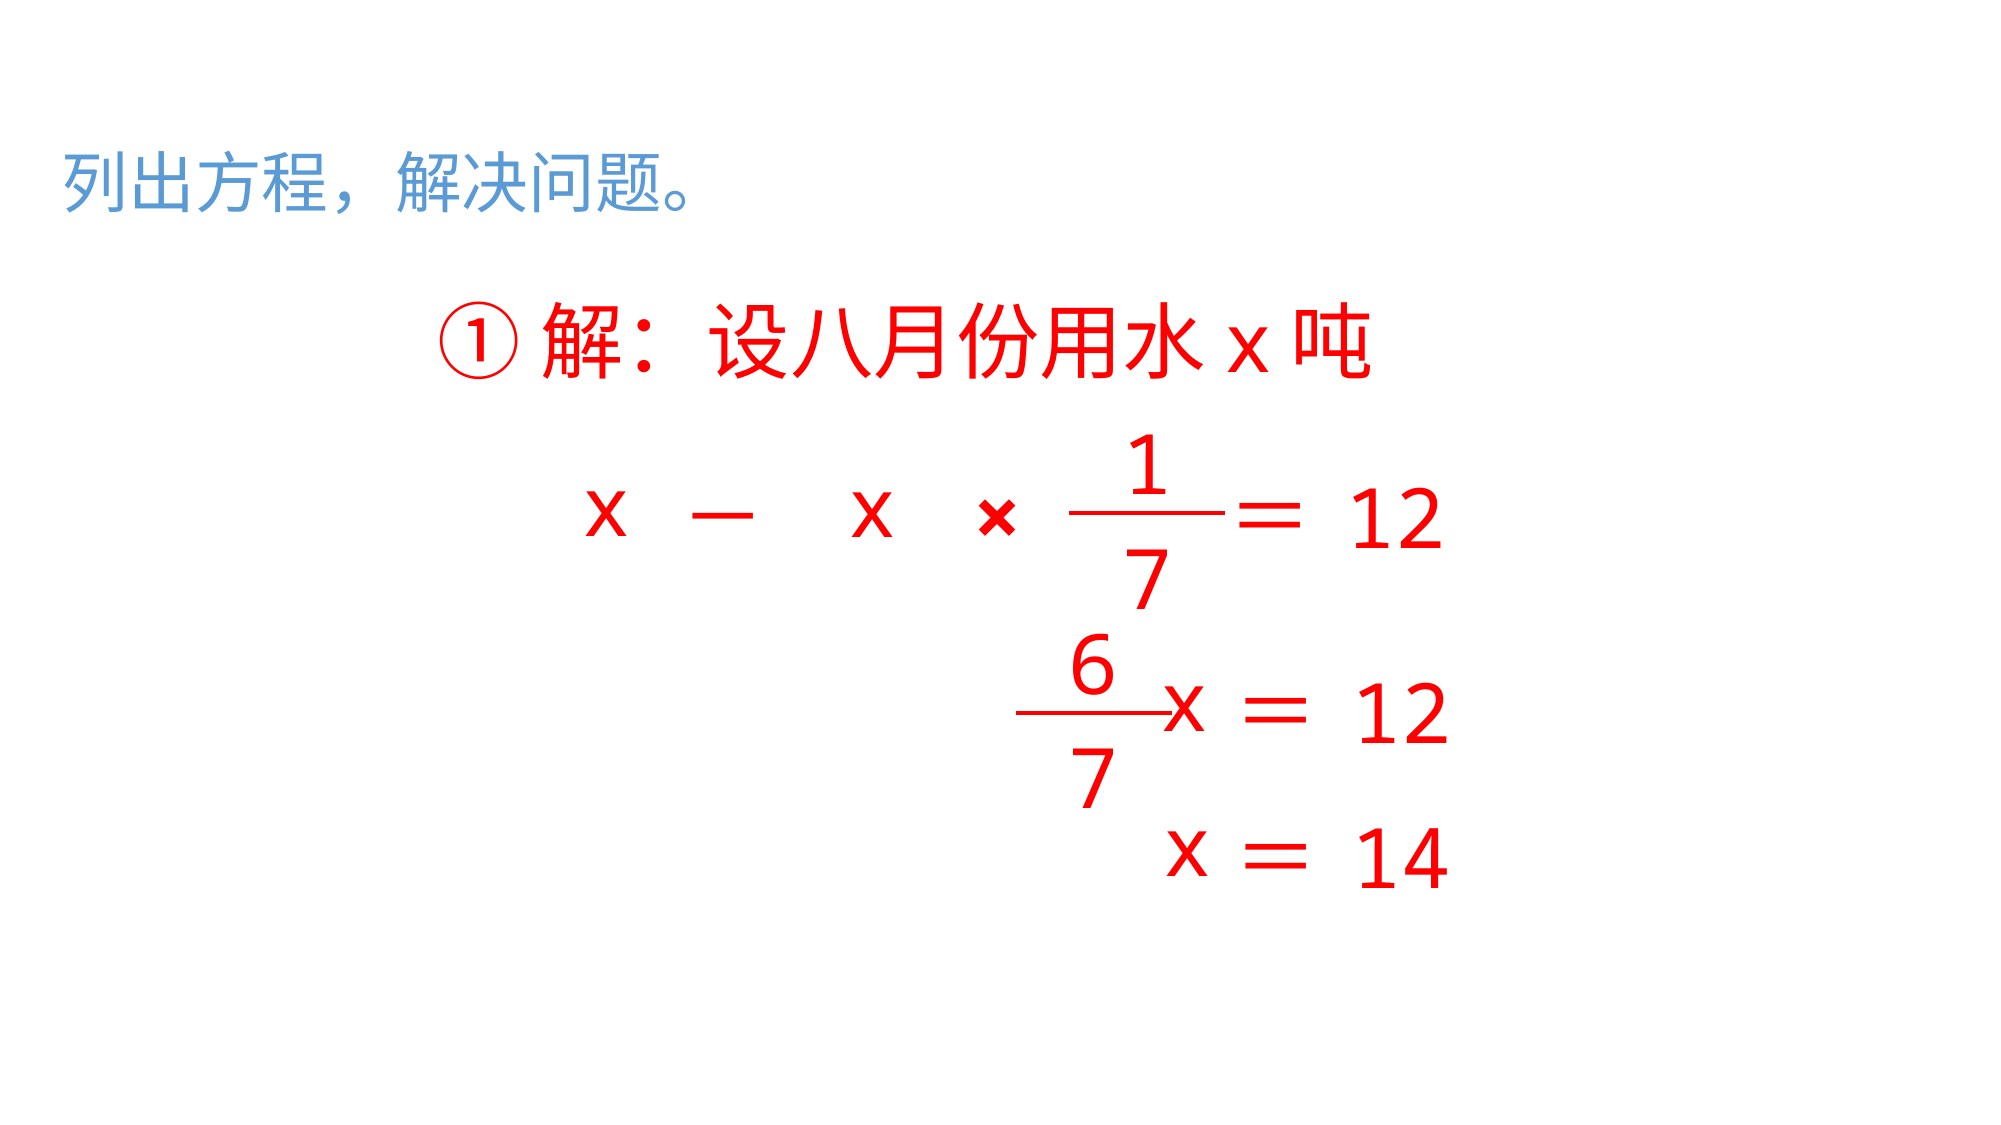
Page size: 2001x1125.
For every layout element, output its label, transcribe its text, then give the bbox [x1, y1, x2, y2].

text_box ＝ [1213, 457, 1327, 572]
text_box 列出方程，解决问题。 [46, 93, 1922, 229]
text_box 12 [1330, 458, 1461, 573]
table_cell 7 [1016, 715, 1172, 827]
text_box ＝ [1219, 651, 1333, 767]
text_box x [1148, 641, 1222, 756]
text_box 12 [1336, 652, 1467, 768]
table_cell 7 [1069, 515, 1225, 628]
text_box 14 [1336, 797, 1466, 913]
text_box ＝ [1219, 797, 1333, 913]
table_header 1 [1069, 398, 1225, 511]
text_box x [835, 446, 910, 562]
text_box ①解：设八月份用水x吨 [422, 281, 1389, 396]
table_header 6 [1016, 598, 1172, 711]
text_box x [570, 445, 644, 561]
text_box － [666, 457, 780, 572]
text_box × [957, 457, 1038, 572]
text_box x [1150, 786, 1225, 901]
